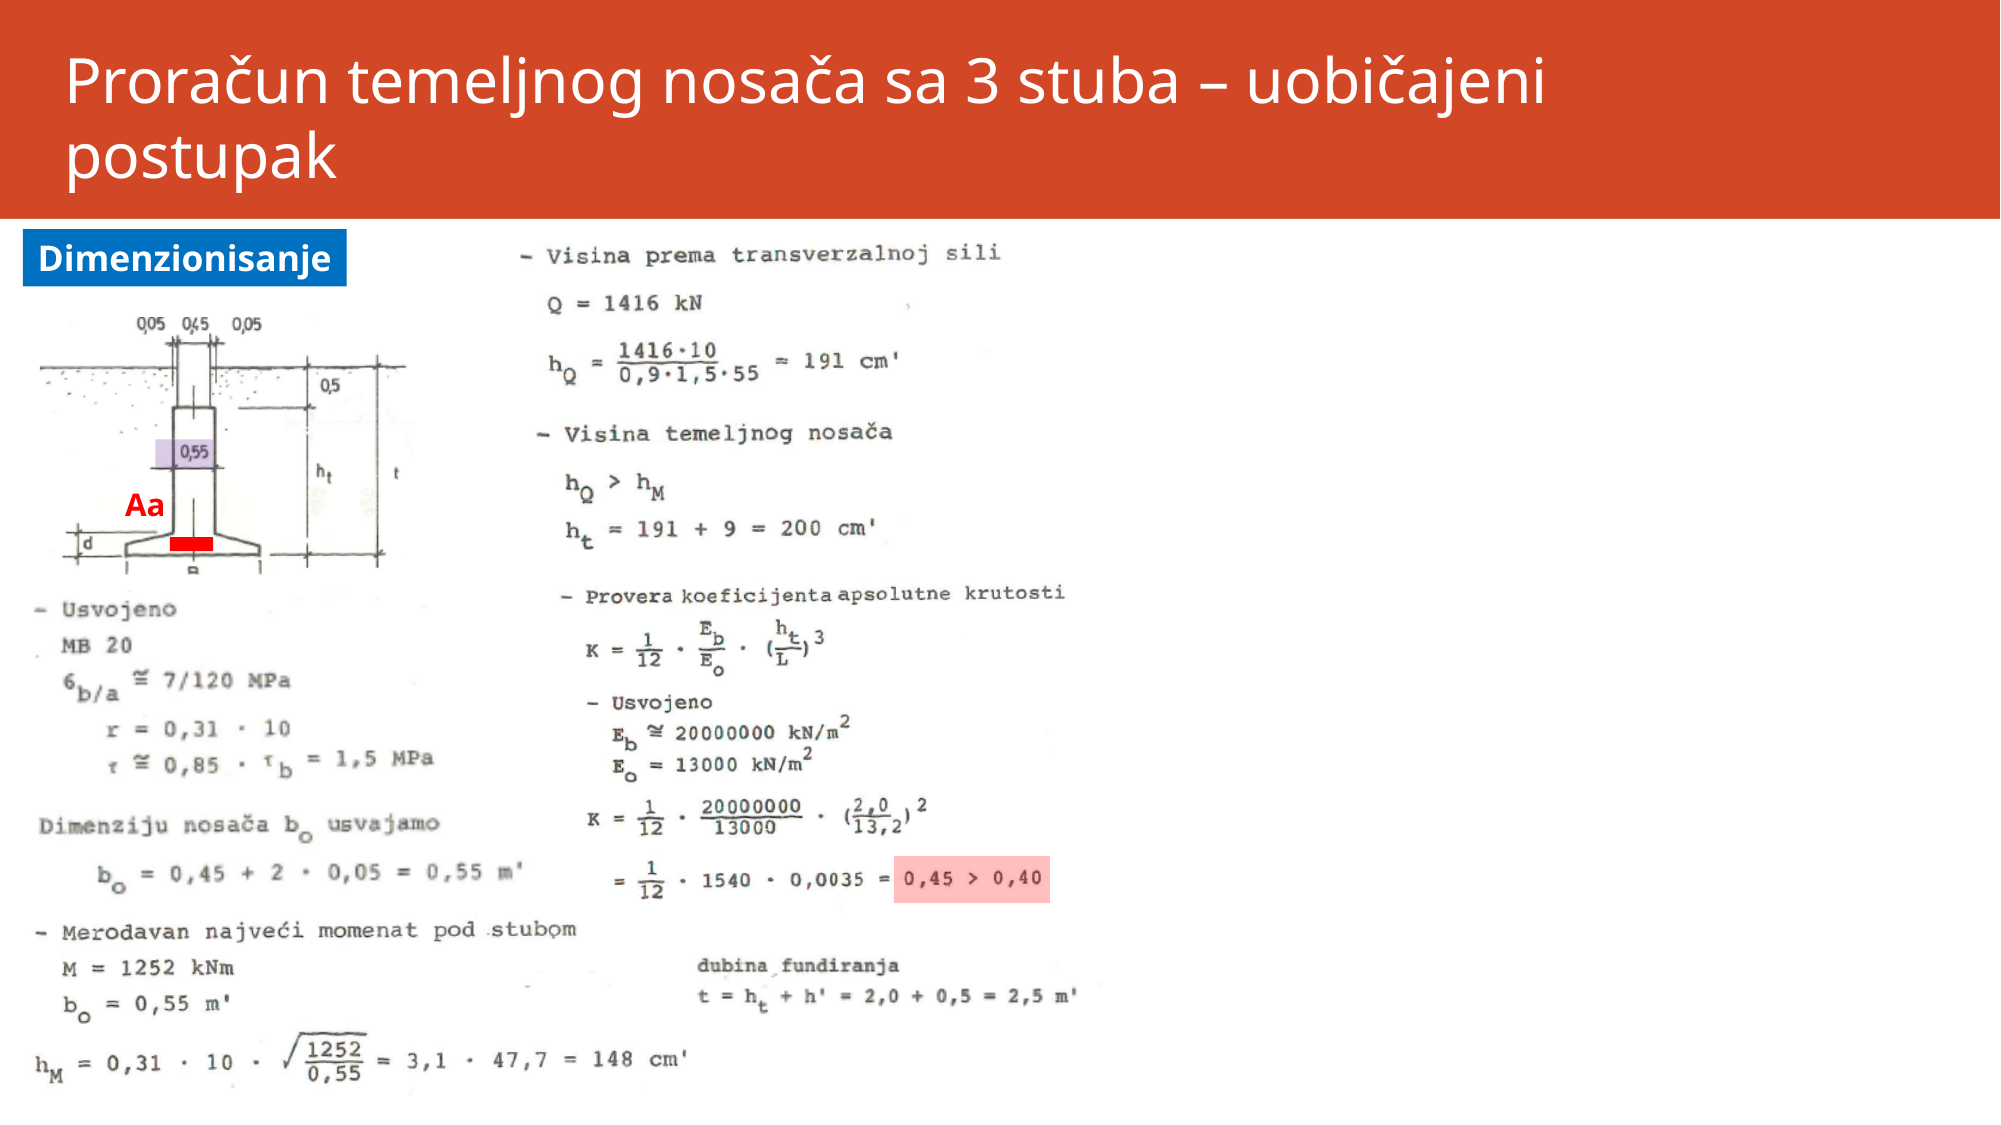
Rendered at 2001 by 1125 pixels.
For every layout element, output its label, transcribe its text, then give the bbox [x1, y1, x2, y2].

picture [39, 317, 415, 575]
picture [24, 807, 542, 904]
picture [30, 590, 442, 781]
title Proračun temeljnog nosača sa 3 stuba – uobičajeni postupak [49, 0, 1813, 199]
text_box Dimenzionisanje [22, 229, 347, 287]
picture [526, 415, 907, 550]
picture [518, 240, 1006, 394]
picture [0, 581, 1101, 1096]
